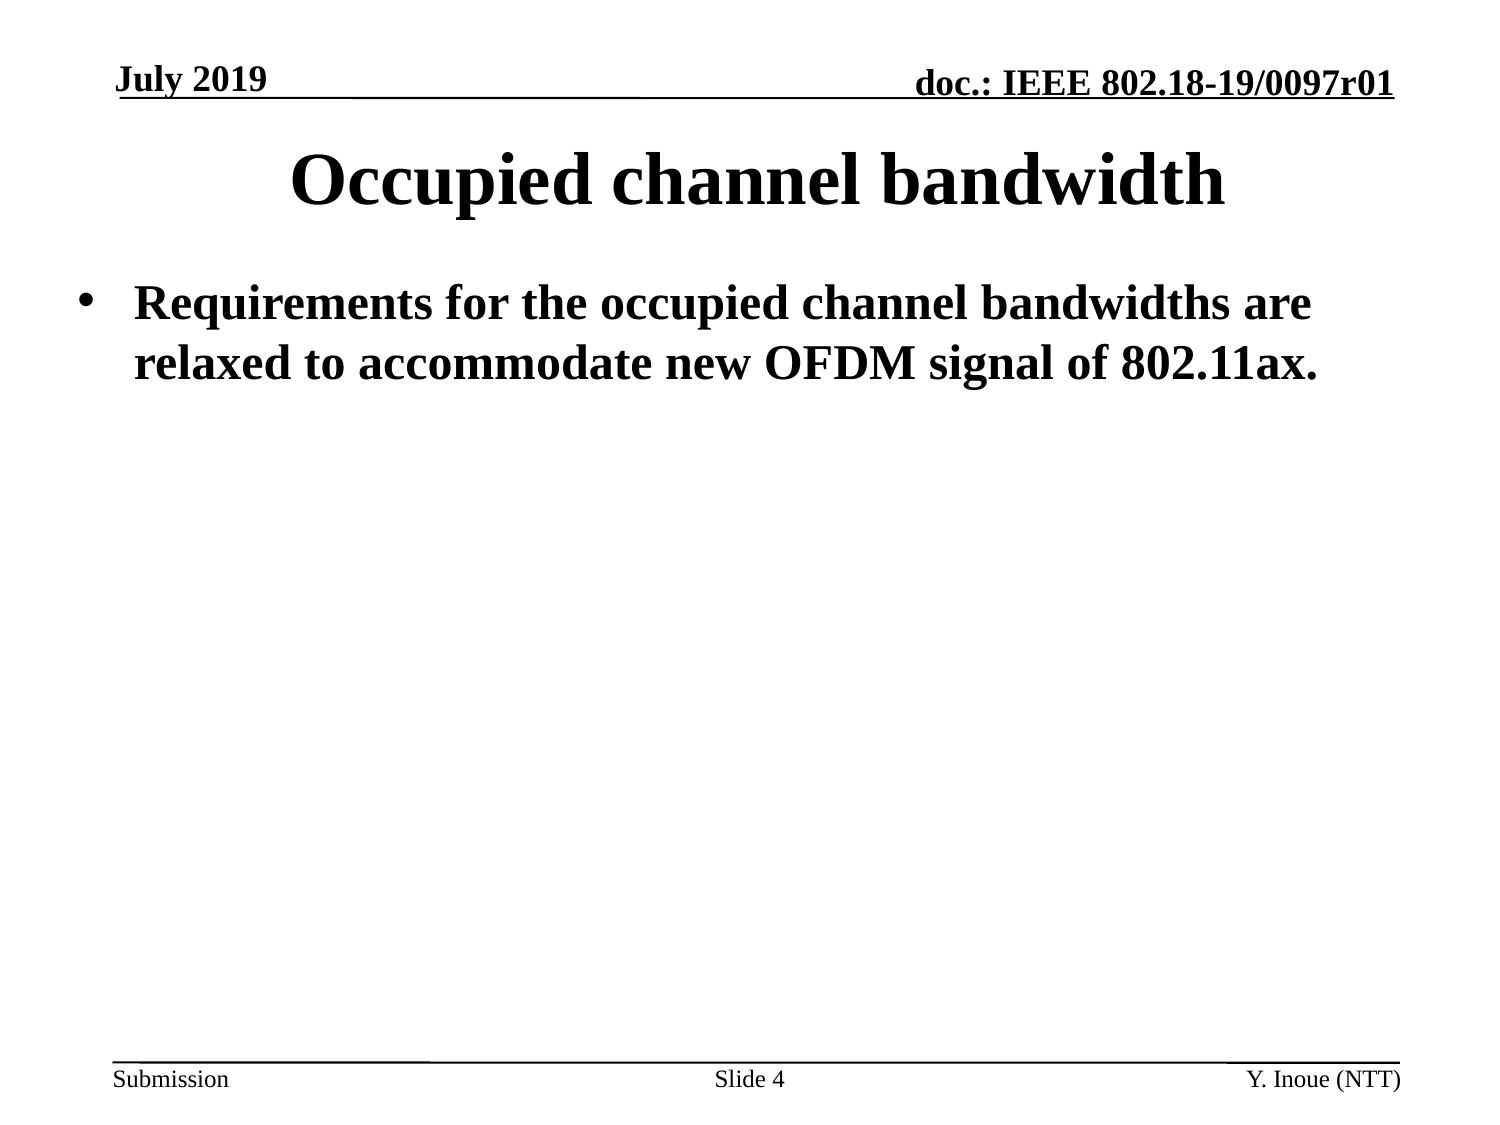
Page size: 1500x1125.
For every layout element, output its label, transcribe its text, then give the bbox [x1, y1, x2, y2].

footer Y. Inoue (NTT) [902, 1061, 1402, 1093]
title Occupied channel bandwidth [120, 112, 1396, 238]
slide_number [114, 54, 493, 100]
slide_number Slide 4 [699, 1061, 800, 1123]
list Requirements for the occupied channel bandwidths are relaxed to accommodate new OFDM signal of 802.11ax. [62, 261, 1438, 926]
